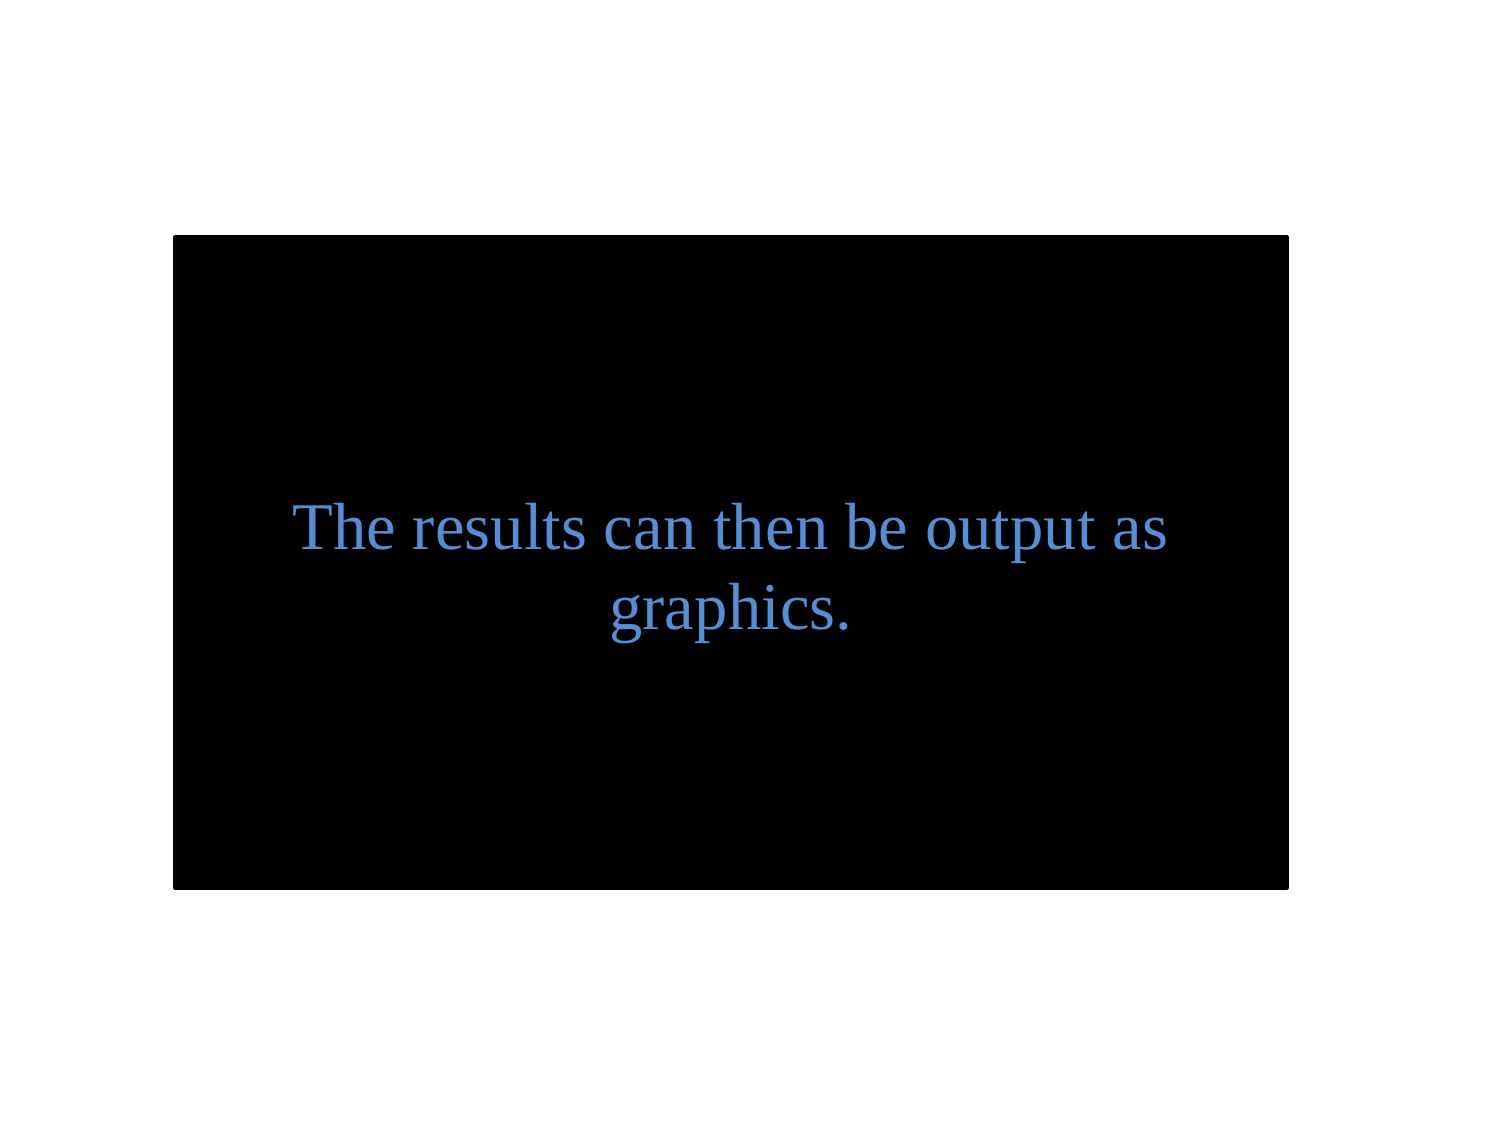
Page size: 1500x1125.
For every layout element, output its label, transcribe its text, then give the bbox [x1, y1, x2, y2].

text_box The results can then be output as graphics. [173, 235, 1289, 890]
